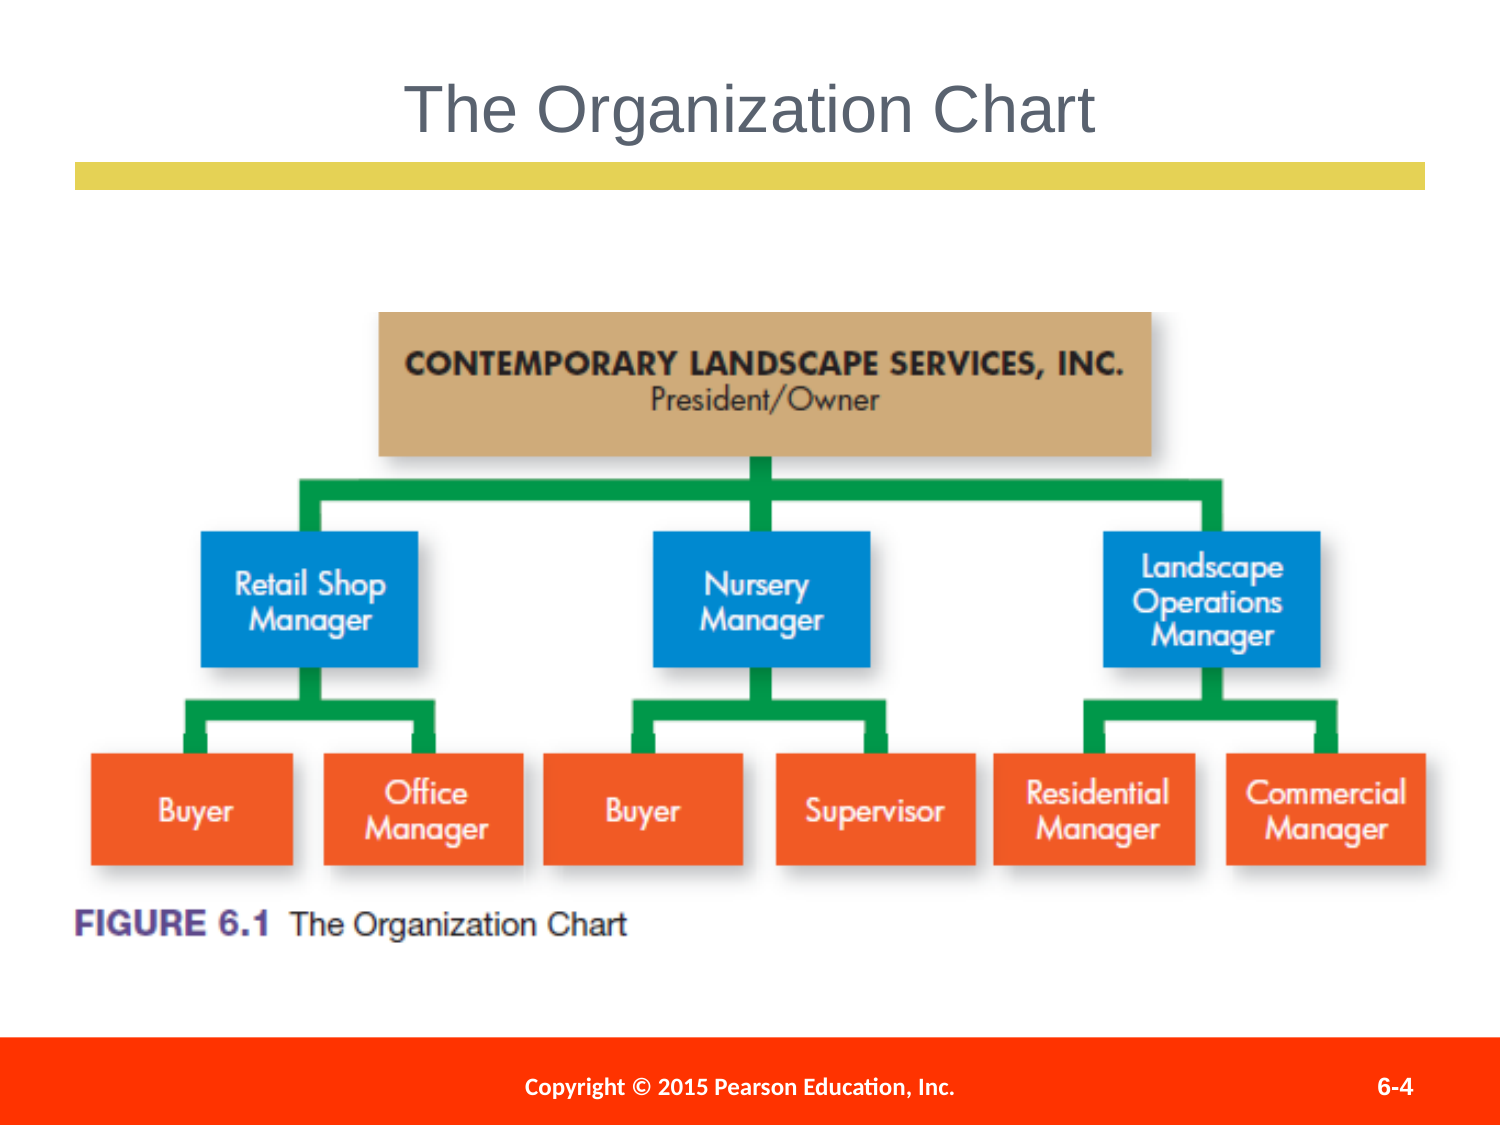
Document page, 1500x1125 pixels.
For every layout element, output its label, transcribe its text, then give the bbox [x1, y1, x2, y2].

title The Organization Chart [74, 12, 1426, 201]
picture [28, 312, 1488, 954]
